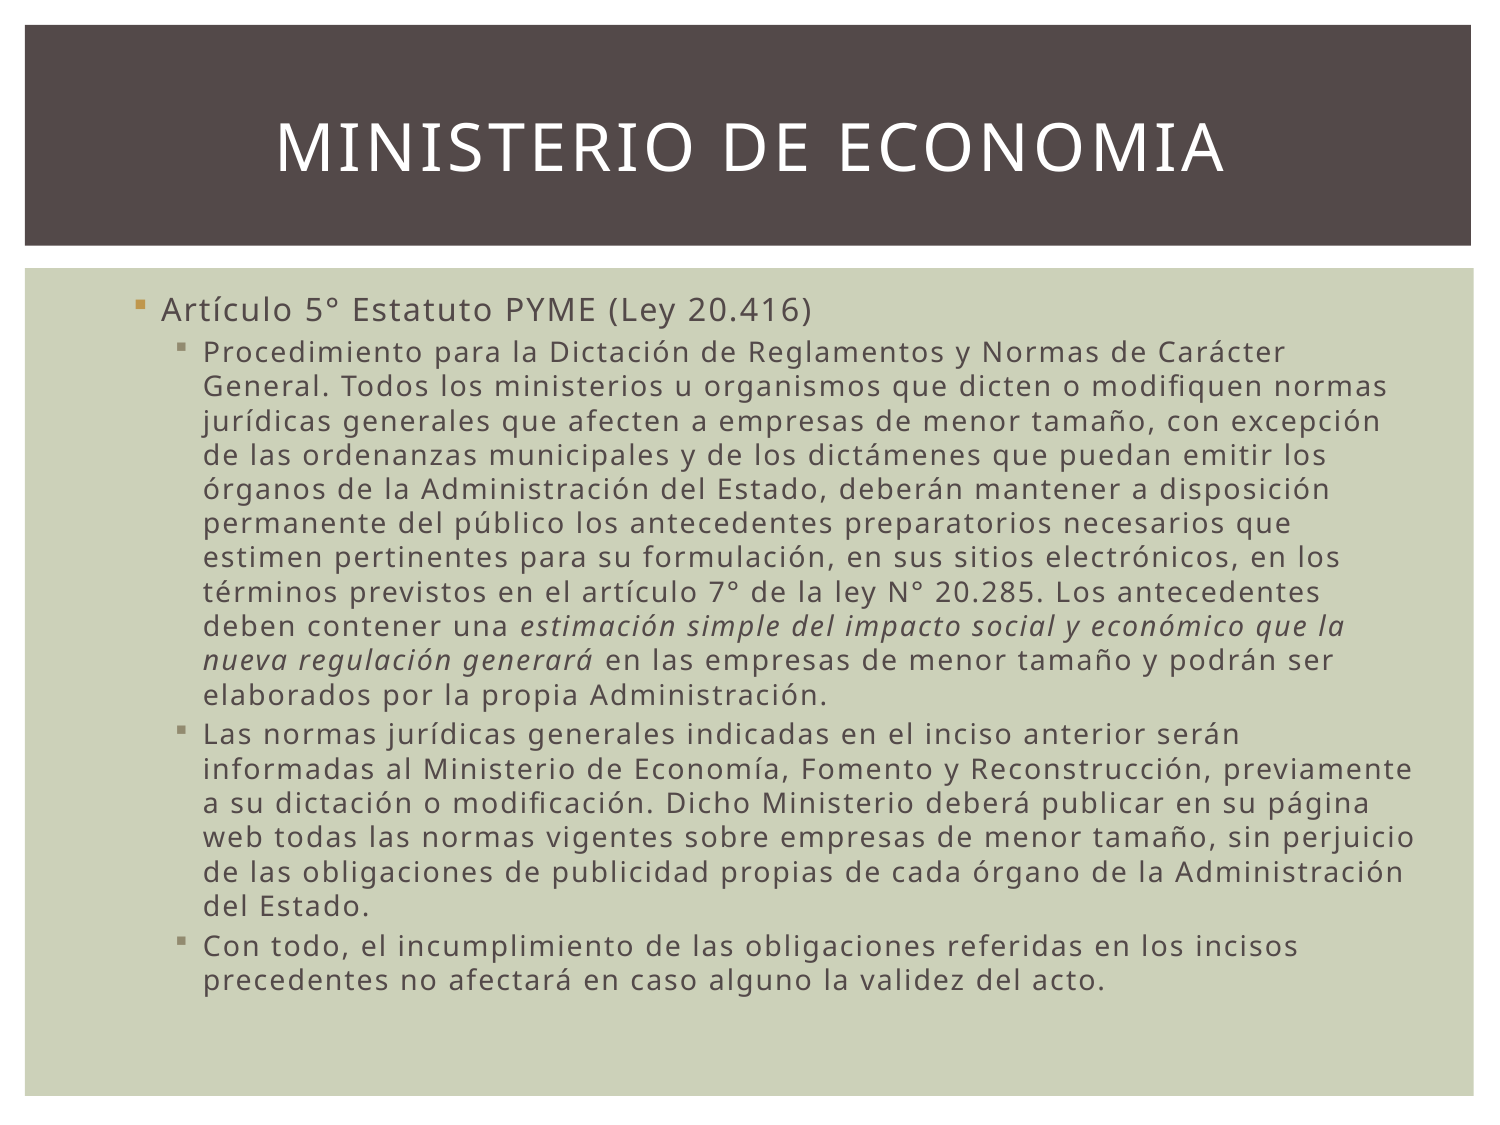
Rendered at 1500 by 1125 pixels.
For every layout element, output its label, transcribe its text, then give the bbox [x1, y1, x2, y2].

title Ministerio de economia [62, 58, 1438, 232]
list Artículo 5° Estatuto PYME (Ley 20.416) Procedimiento para la Dictación de Reglamentos y Normas de Carácter General. Todos los ministerios u organismos que dicten o modifiquen normas jurídicas generales que afecten a empresas de menor tamaño, con excepción de las ordenanzas municipales y de los dictámenes que puedan emitir los órganos de la Administración del Estado, deberán mantener a disposición permanente del público los antecedentes preparatorios necesarios que estimen pertinentes para su formulación, en sus sitios electrónicos, en los términos previstos en el artículo 7° de la ley N° 20.285. Los antecedentes deben contener una estimación simple del impacto social y económico que la nueva regulación generará en las empresas de menor tamaño y podrán ser elaborados por la propia Administración. Las normas jurídicas generales indicadas en el inciso anterior serán informadas al Ministerio de Economía, Fomento y Reconstrucción, previamente a su dictación o modificación. Dicho Ministerio deberá publicar en su página web todas las normas vigentes sobre empresas de menor tamaño, sin perjuicio de las obligaciones de publicidad propias de cada órgano de la Administración del Estado. Con todo, el incumplimiento de las obligaciones referidas en los incisos precedentes no afectará en caso alguno la validez del acto. [62, 281, 1442, 1005]
